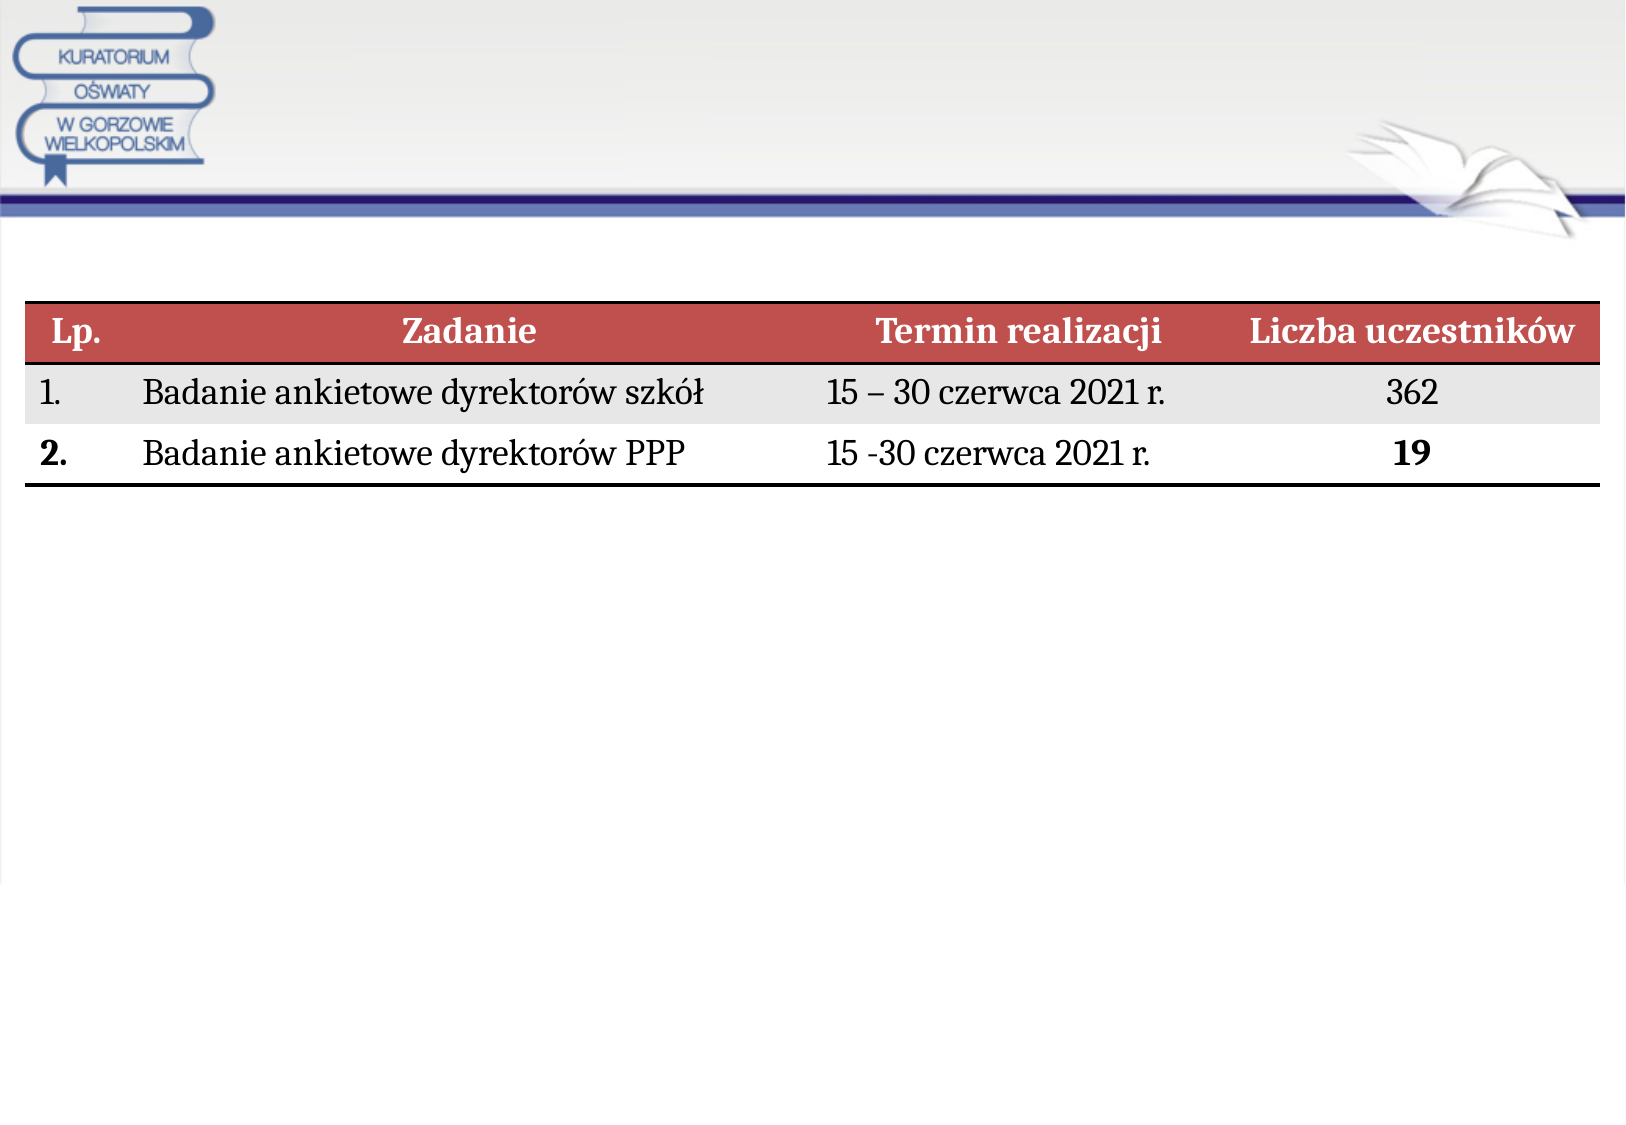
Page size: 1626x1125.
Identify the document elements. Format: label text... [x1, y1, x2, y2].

table_cell 15 -30 czerwca 2021 r. [812, 424, 1226, 483]
table_header Termin realizacji [812, 304, 1226, 362]
table_cell 362 [1226, 365, 1600, 424]
table_header Zadanie [127, 304, 812, 362]
table_cell Badanie ankietowe dyrektorów szkół [127, 365, 812, 424]
table_header Lp. [25, 304, 127, 362]
table_cell 15 – 30 czerwca 2021 r. [812, 365, 1226, 424]
table_header Liczba uczestników [1226, 304, 1600, 362]
table_cell 2. [25, 424, 127, 483]
table_cell 19 [1226, 424, 1600, 483]
picture [0, 0, 1626, 1125]
table_cell 1. [25, 365, 127, 424]
table_cell Badanie ankietowe dyrektorów PPP [127, 424, 812, 483]
